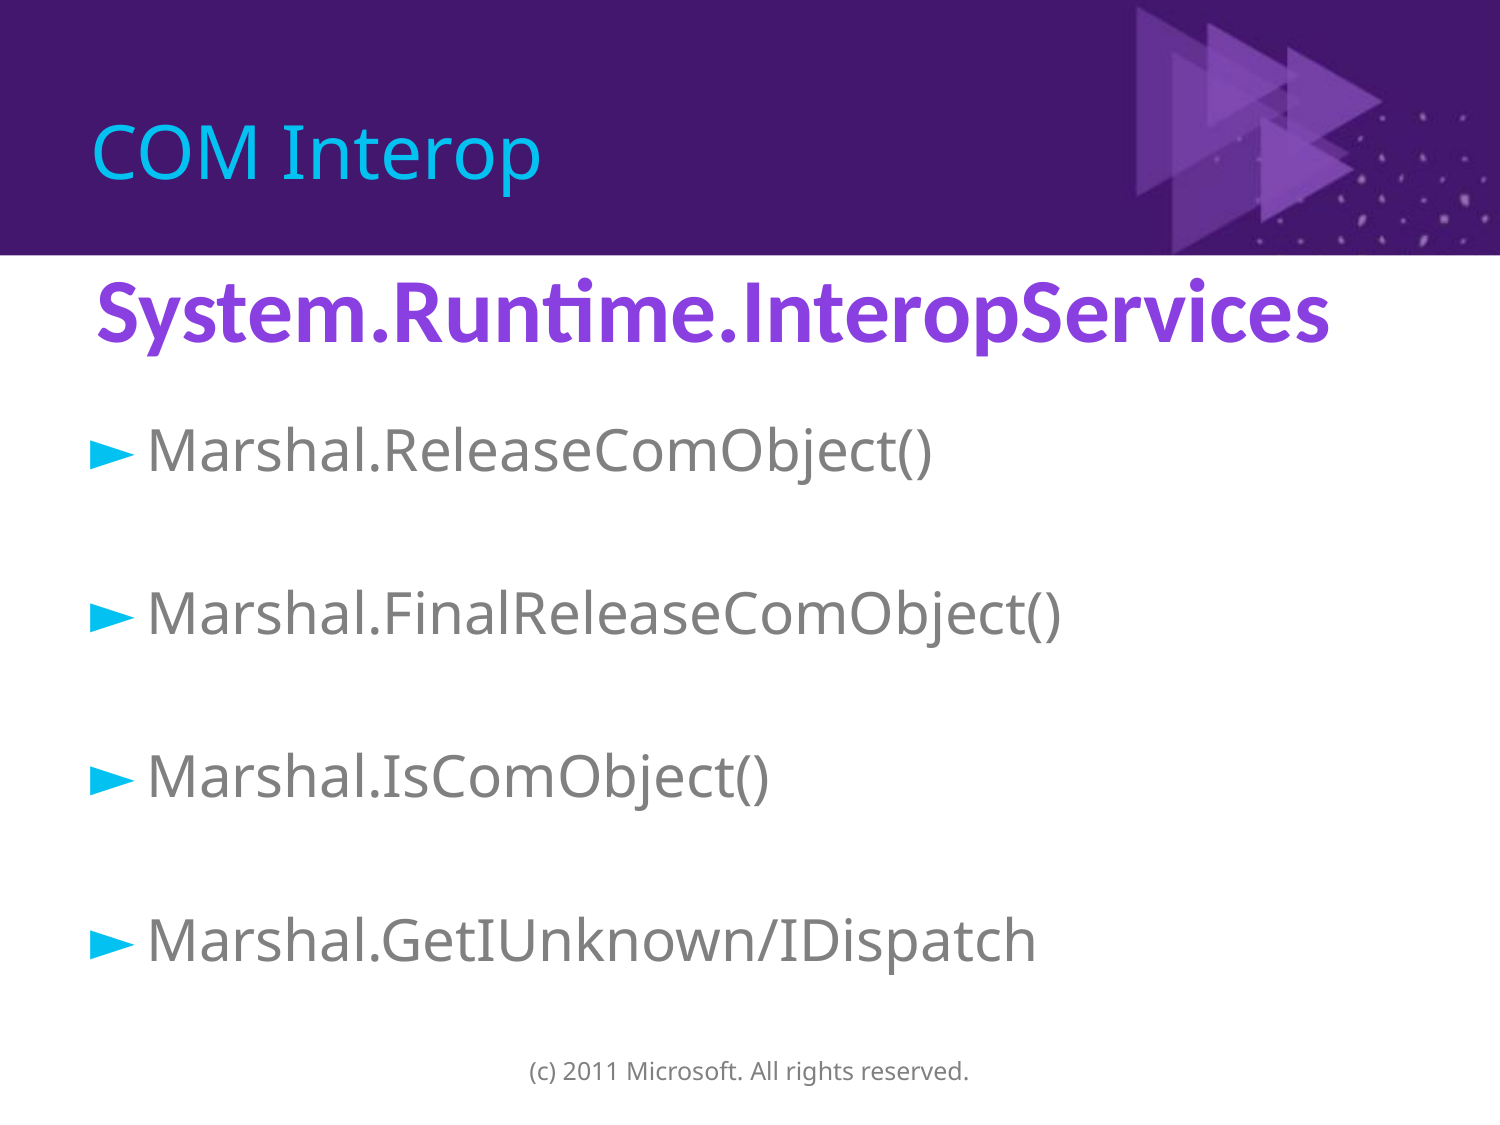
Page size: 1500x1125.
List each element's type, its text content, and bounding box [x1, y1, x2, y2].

text_box System.Runtime.InteropServices [81, 243, 1348, 369]
title COM Interop [75, 56, 1425, 244]
footer (c) 2011 Microsoft. All rights reserved. [512, 1042, 988, 1103]
picture [0, 0, 1500, 255]
list Marshal.ReleaseComObject() Marshal.FinalReleaseComObject() Marshal.IsComObject() Marshal.GetIUnknown/IDispatch [75, 405, 1425, 1005]
